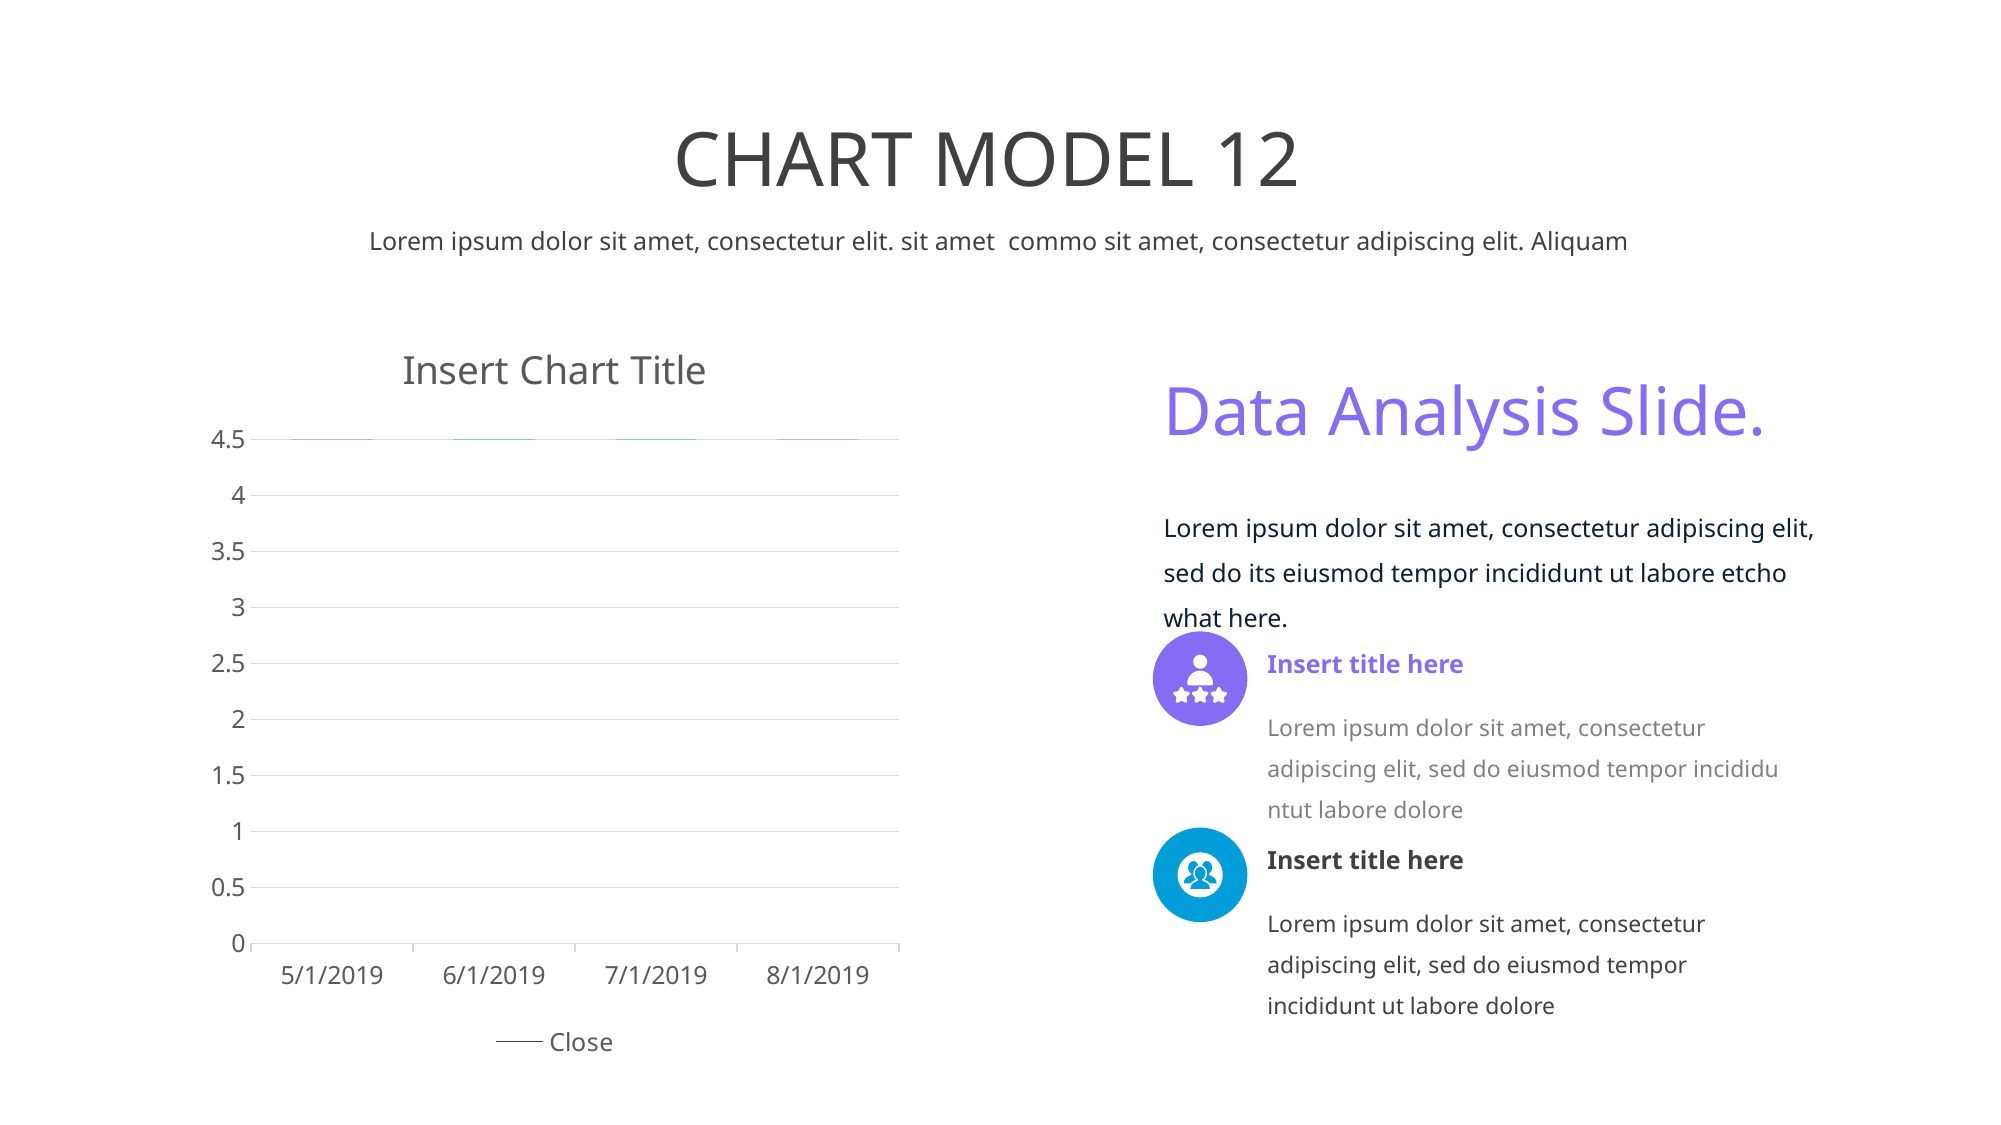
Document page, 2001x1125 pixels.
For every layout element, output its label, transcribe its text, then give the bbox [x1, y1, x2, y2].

text_box Lorem ipsum dolor sit amet, consectetur elit. sit amet commo sit amet, consectetur adipiscing elit. Aliquam [341, 202, 1659, 263]
text_box [1151, 640, 1249, 727]
text_box Lorem ipsum dolor sit amet, consectetur adipiscing elit, sed do eiusmod tempor incididu ntut labore dolore [1267, 699, 1800, 824]
text_box Insert title here [1267, 844, 1529, 875]
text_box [1173, 654, 1227, 703]
text_box CHART MODEL 12 [506, 66, 1469, 202]
text_box Insert title here [1267, 648, 1529, 679]
chart [196, 307, 914, 1065]
text_box [1177, 852, 1223, 898]
text_box Data Analysis Slide. [1148, 361, 1855, 456]
text_box Lorem ipsum dolor sit amet, consectetur adipiscing elit, sed do its eiusmod tempor incididunt ut labore etcho what here. [1148, 490, 1855, 640]
text_box [1151, 826, 1249, 924]
text_box Lorem ipsum dolor sit amet, consectetur adipiscing elit, sed do eiusmod tempor incididunt ut labore dolore [1267, 895, 1800, 1020]
